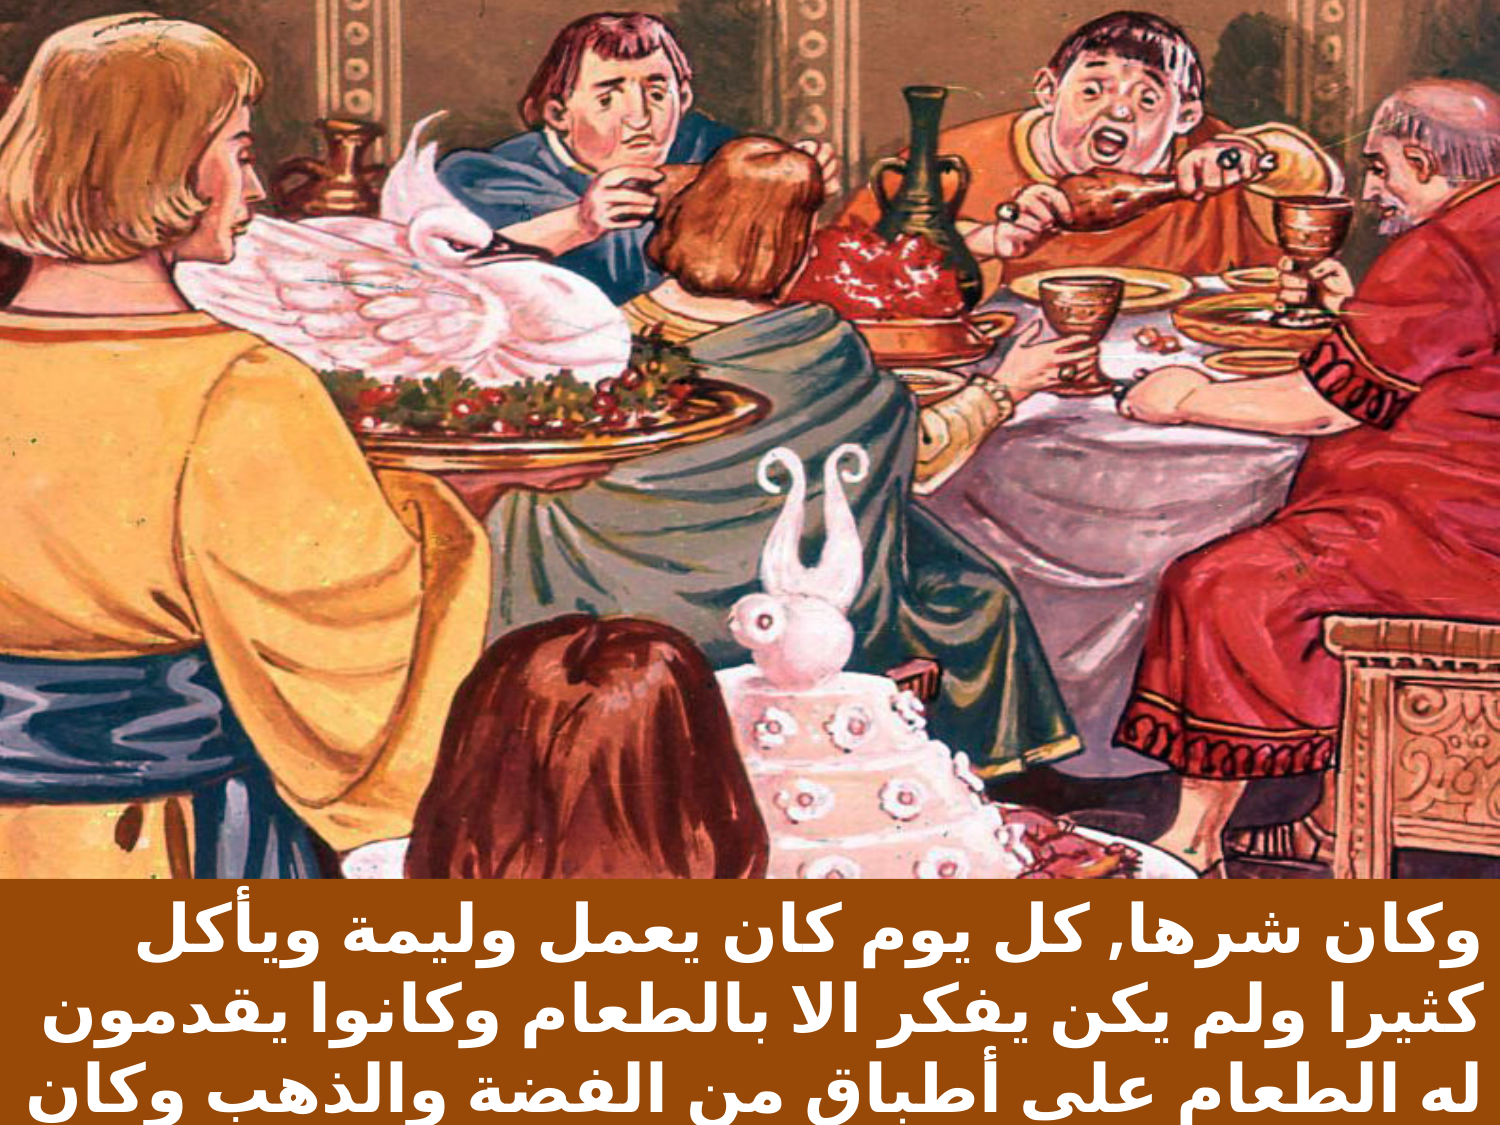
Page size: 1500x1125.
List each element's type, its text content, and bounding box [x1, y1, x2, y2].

text_box وكان شرها, كل يوم كان يعمل وليمة ويأكل كثيرا ولم يكن يفكر الا بالطعام وكانوا يقدمون له الطعام على أطباق من الفضة والذهب وكان يبذر كل أمواله على طعامه [0, 886, 1500, 1125]
picture [0, 0, 1500, 880]
